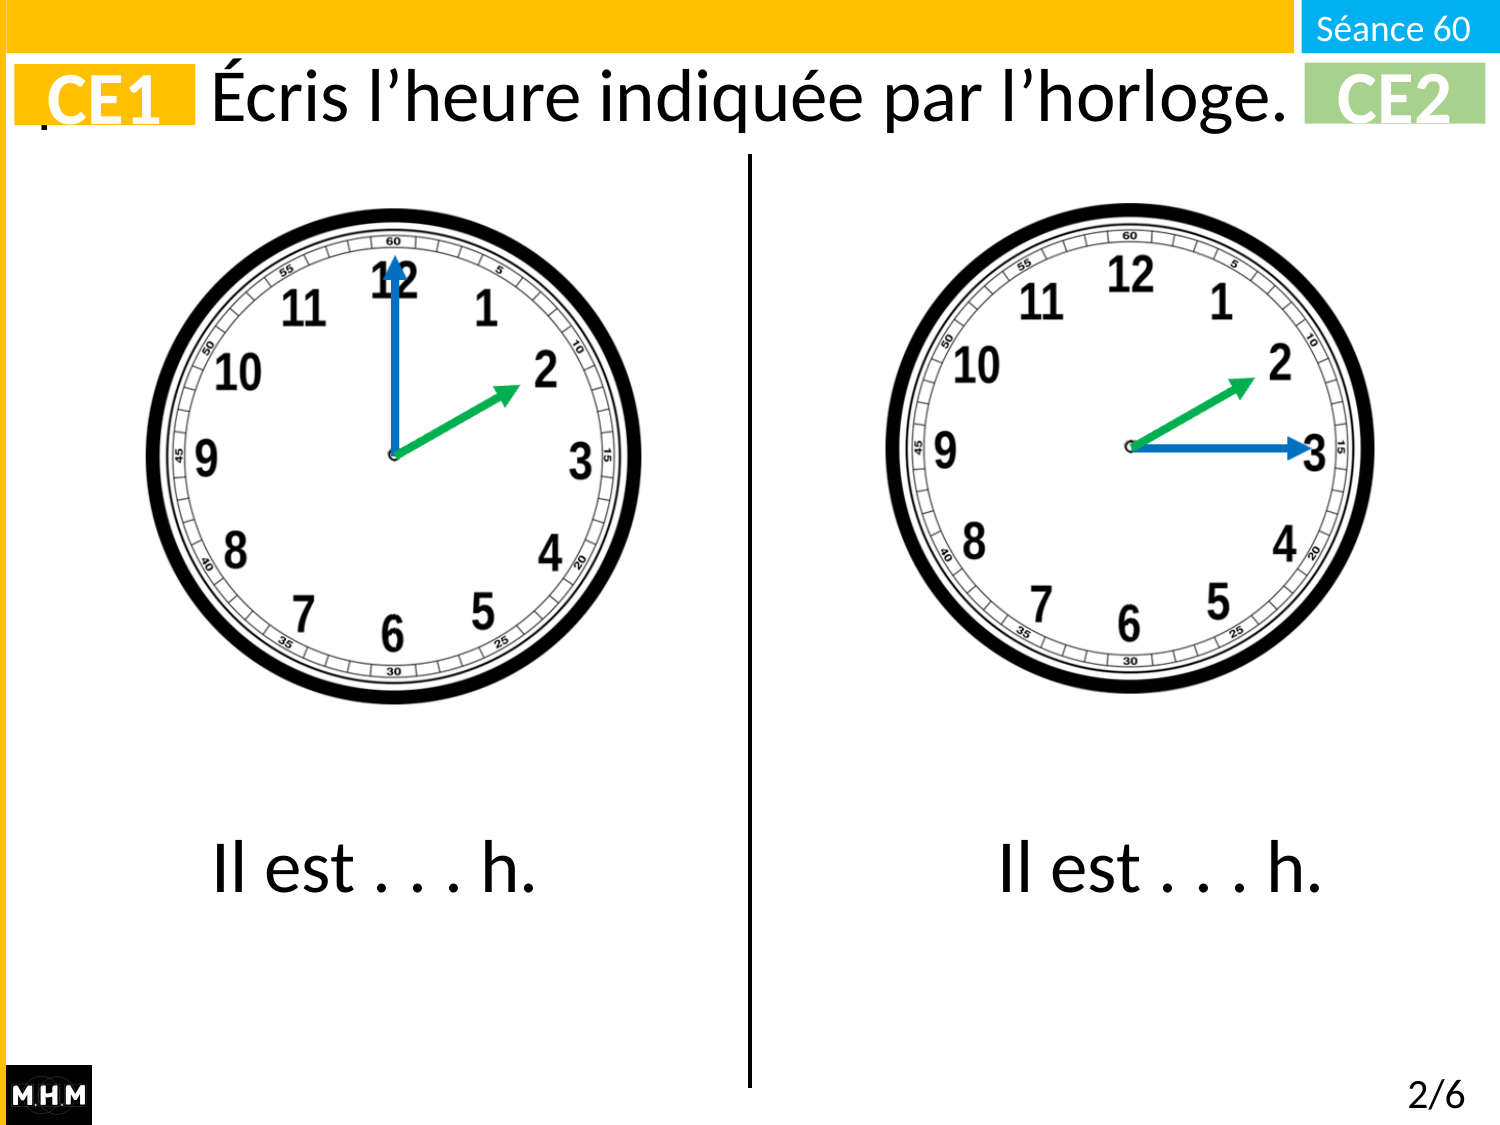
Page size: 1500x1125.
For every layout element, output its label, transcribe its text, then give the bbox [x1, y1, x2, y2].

picture [126, 197, 658, 720]
text_box CE1 [13, 63, 196, 126]
list 2/6 [1373, 1064, 1500, 1125]
picture [6, 1065, 92, 1125]
title Écris l’heure indiquée par l’horloge. [195, 47, 1490, 147]
text_box Il est . . . h. [196, 818, 588, 918]
text_box Il est . . . h. [982, 818, 1374, 918]
text_box CE2 [1303, 62, 1487, 125]
picture [864, 197, 1395, 708]
